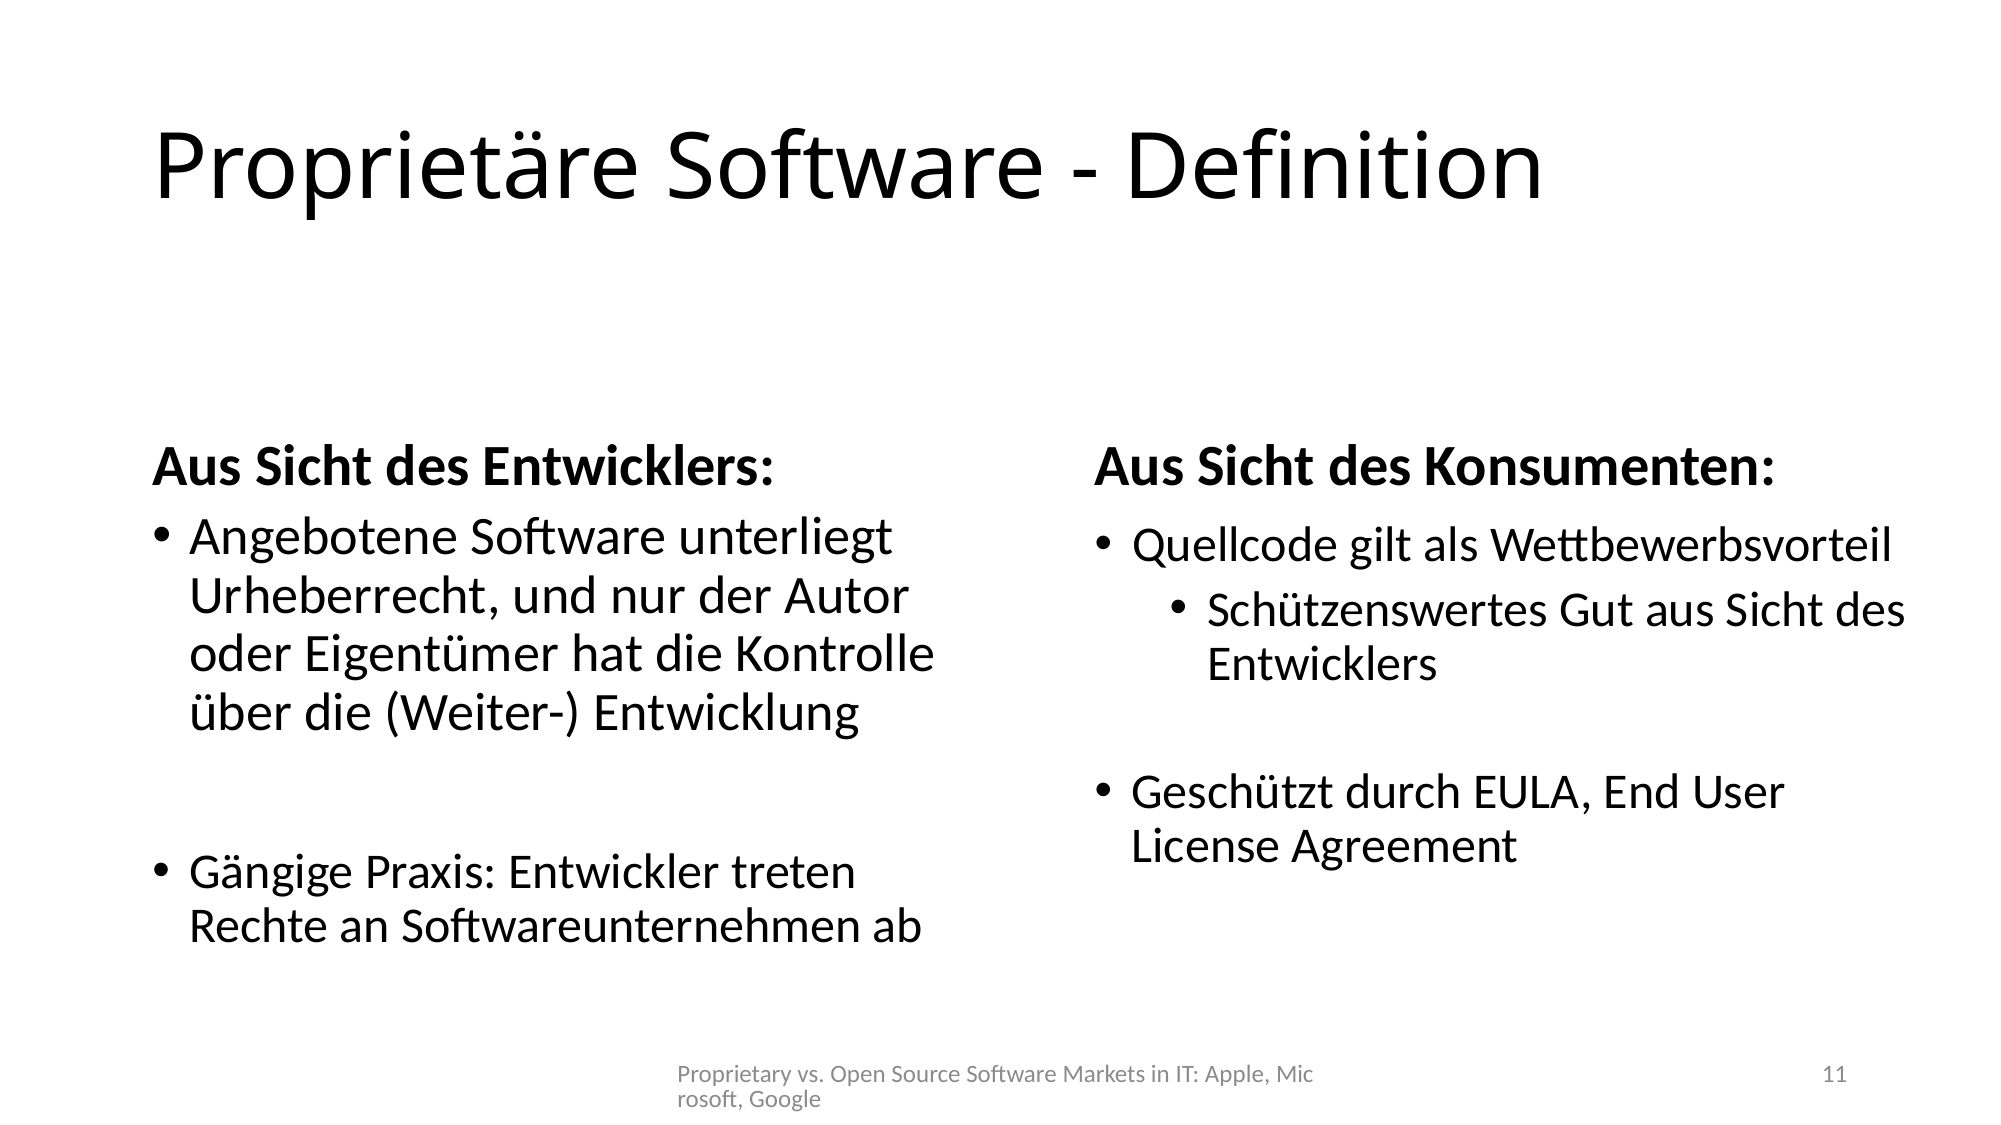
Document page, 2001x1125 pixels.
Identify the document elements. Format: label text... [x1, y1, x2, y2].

footer Proprietary vs. Open Source Software Markets in IT: Apple, Microsoft, Google [662, 1042, 1338, 1103]
text_box Aus Sicht des Konsumenten: Quellcode gilt als Wettbewerbsvorteil Schützenswertes Gut aus Sicht des Entwicklers Geschützt durch EULA, End User License Agreement [1079, 427, 1943, 1014]
title Proprietäre Software - Definition [137, 59, 1863, 278]
list Aus Sicht des Entwicklers: Angebotene Software unterliegt Urheberrecht, und nur der Autor oder Eigentümer hat die Kontrolle über die (Weiter-) Entwicklung Gängige Praxis: Entwickler treten Rechte an Softwareunternehmen ab [137, 427, 1000, 1014]
slide_number 11 [1412, 1042, 1863, 1103]
